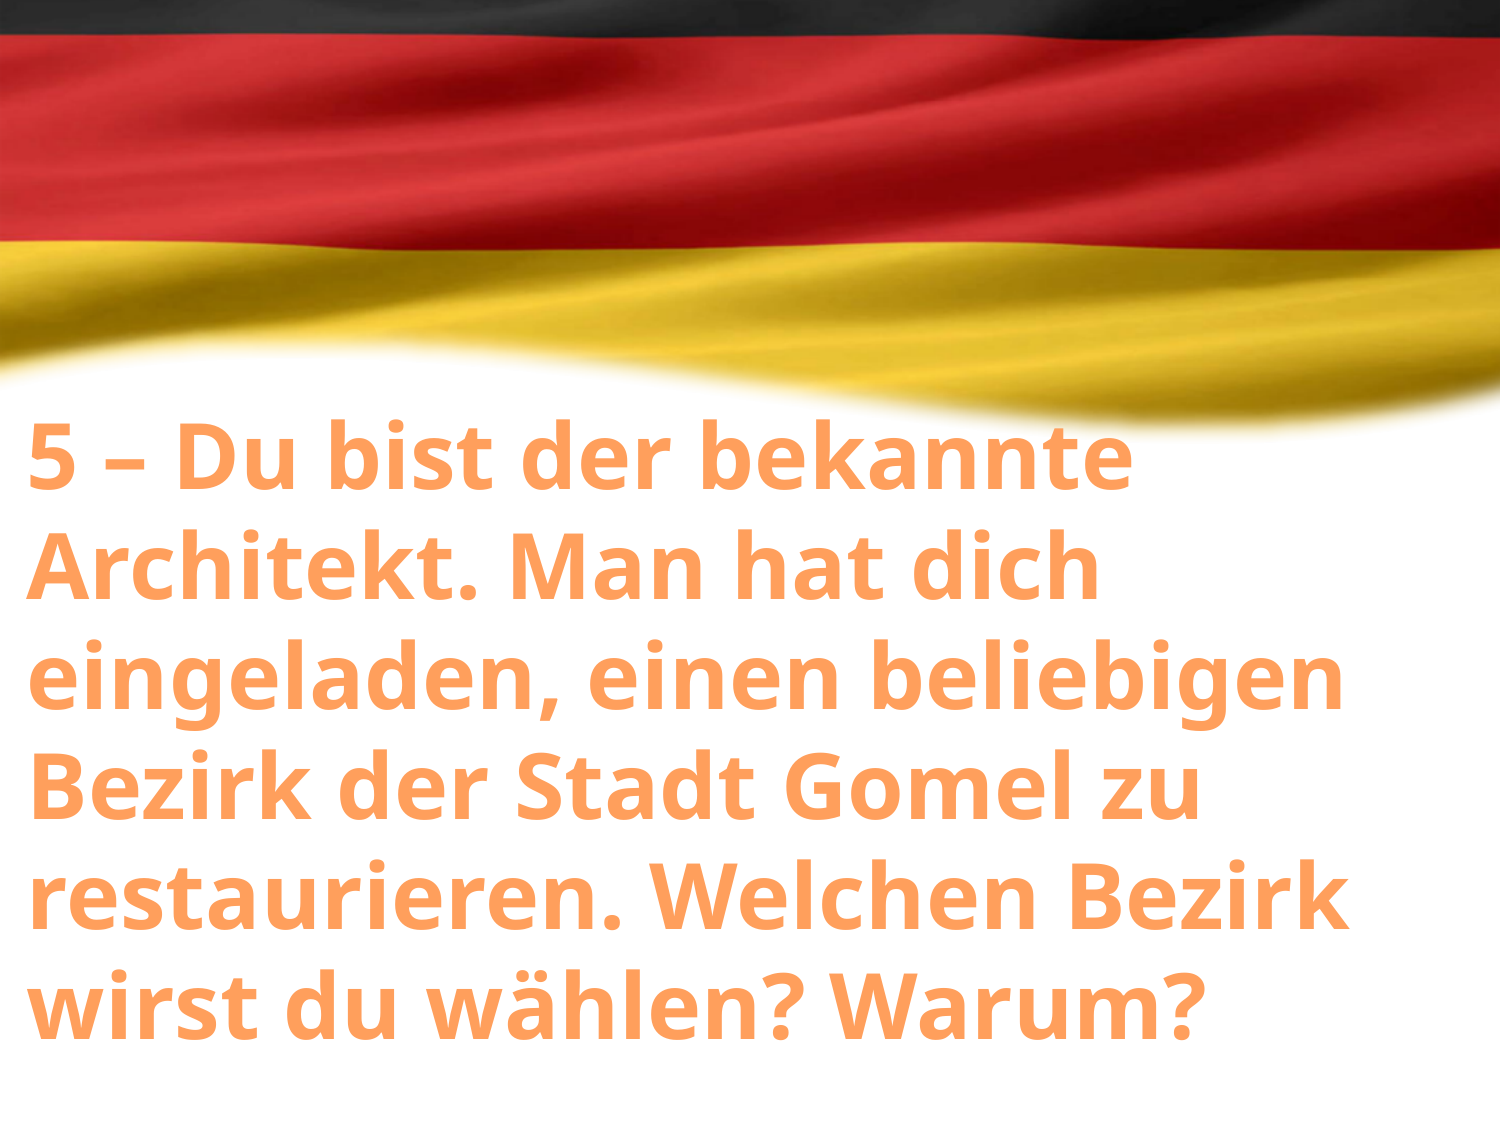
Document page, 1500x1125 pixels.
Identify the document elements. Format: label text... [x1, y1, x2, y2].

text_box 5 – Du bist der bekannte Architekt. Man hat dich eingeladen, einen beliebigen Bezirk der Stadt Gomel zu restaurieren. Welchen Bezirk wirst du wählen? Warum? [11, 390, 1500, 1125]
text_box [0, 0, 1500, 390]
